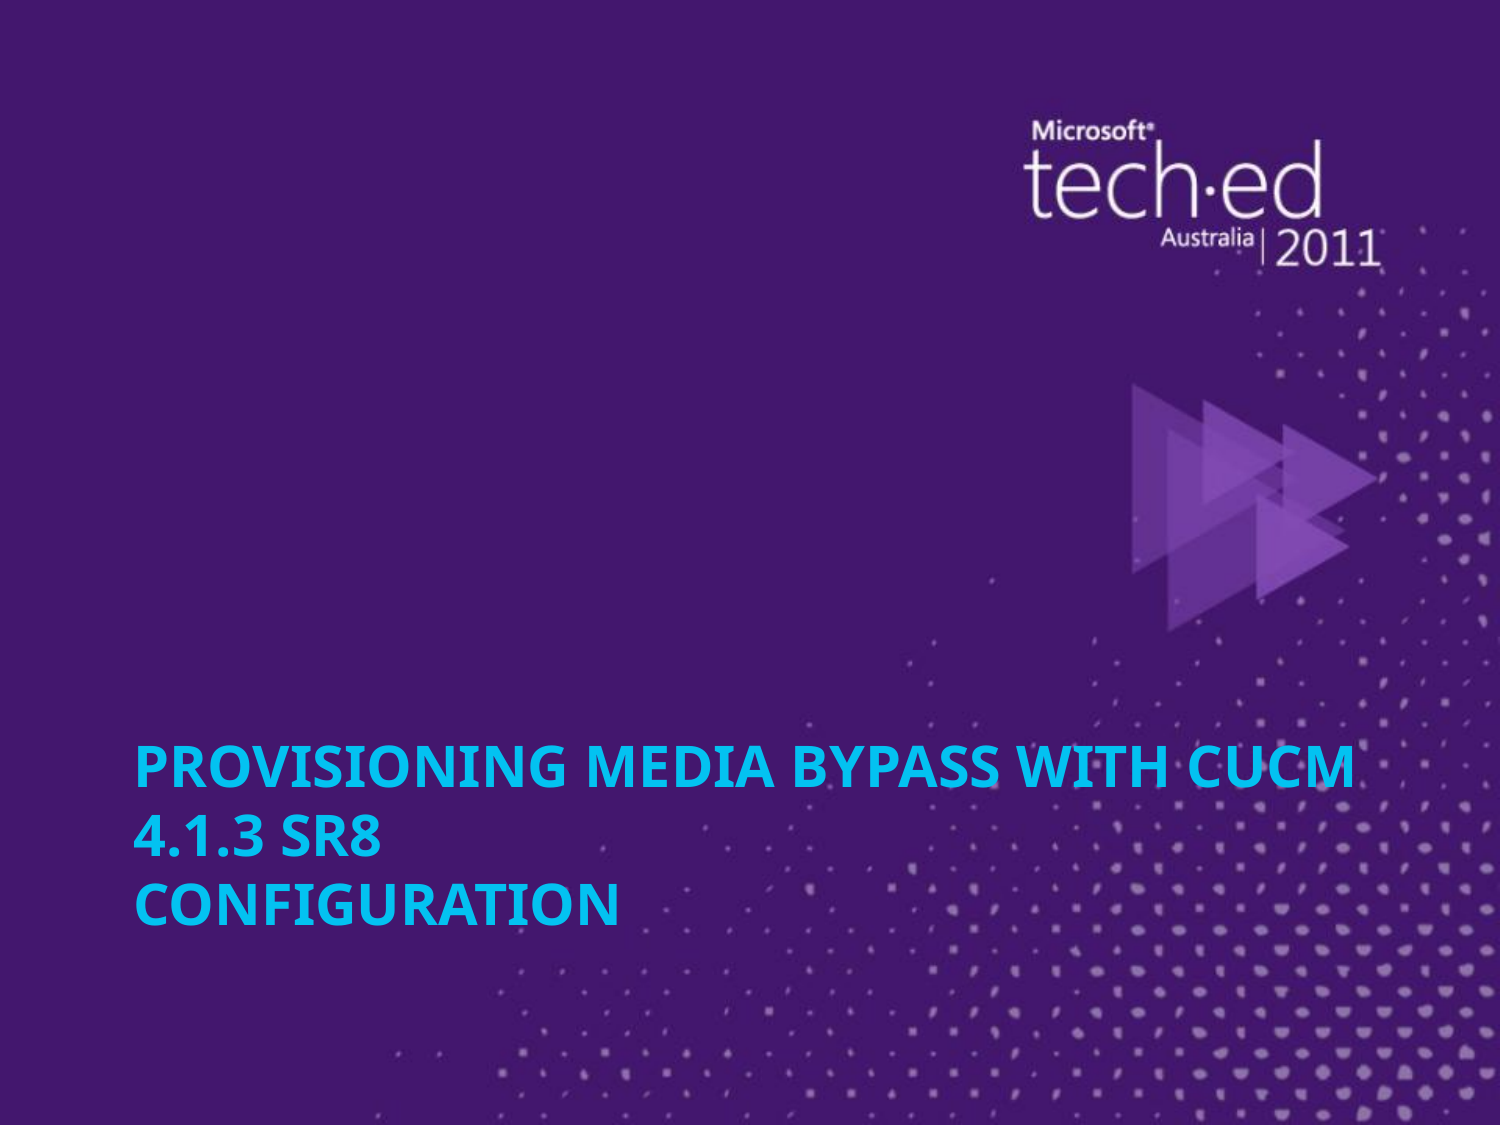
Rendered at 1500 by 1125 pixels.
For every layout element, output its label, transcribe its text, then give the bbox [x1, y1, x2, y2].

picture [0, 0, 1500, 1125]
title Provisioning media bypass with CUCM 4.1.3 SR8 configuration [118, 722, 1394, 947]
